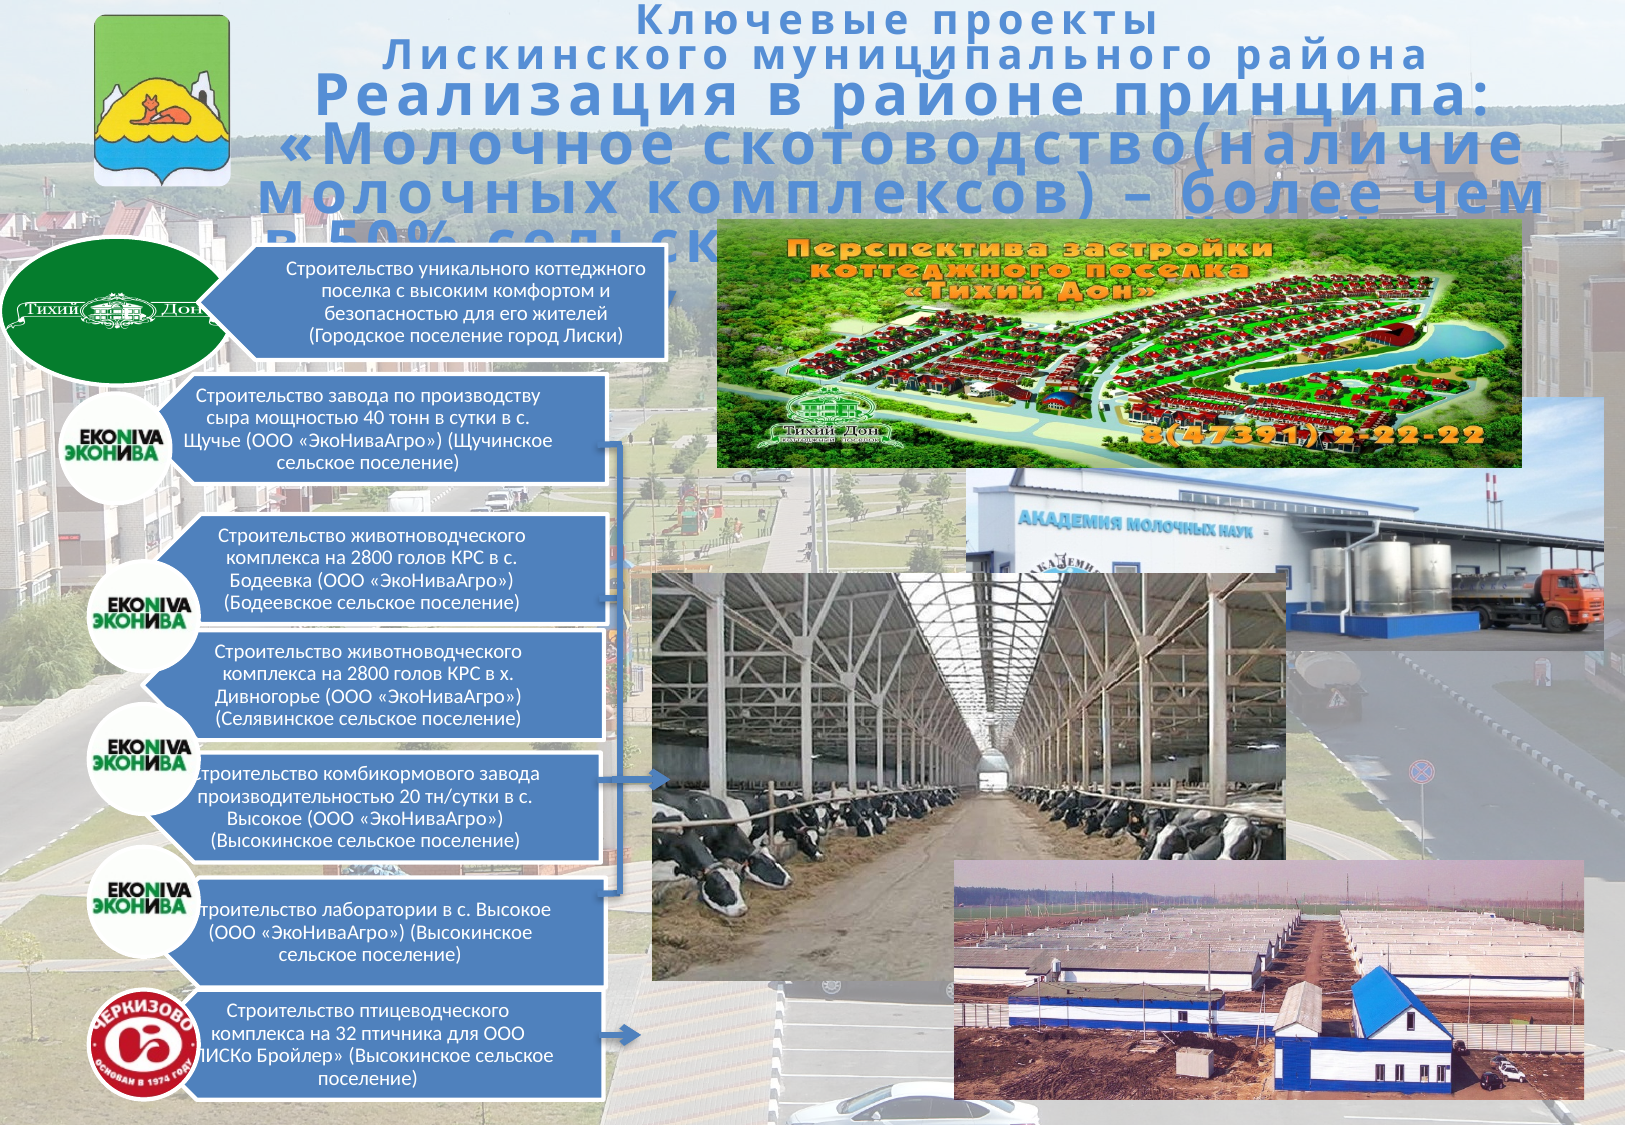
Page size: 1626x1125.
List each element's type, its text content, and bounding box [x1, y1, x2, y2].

picture [93, 14, 231, 187]
table_cell [0, 0, 1625, 1125]
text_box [197, 244, 667, 361]
text_box Ключевые проекты Лискинского муниципального района Реализация в районе принципа: «Молочное скотоводство(наличие молочных комплексов) – более чем в 50% сельских поселений района [230, 0, 1580, 280]
picture [651, 219, 1605, 1100]
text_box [671, 290, 677, 303]
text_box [0, 236, 695, 1101]
